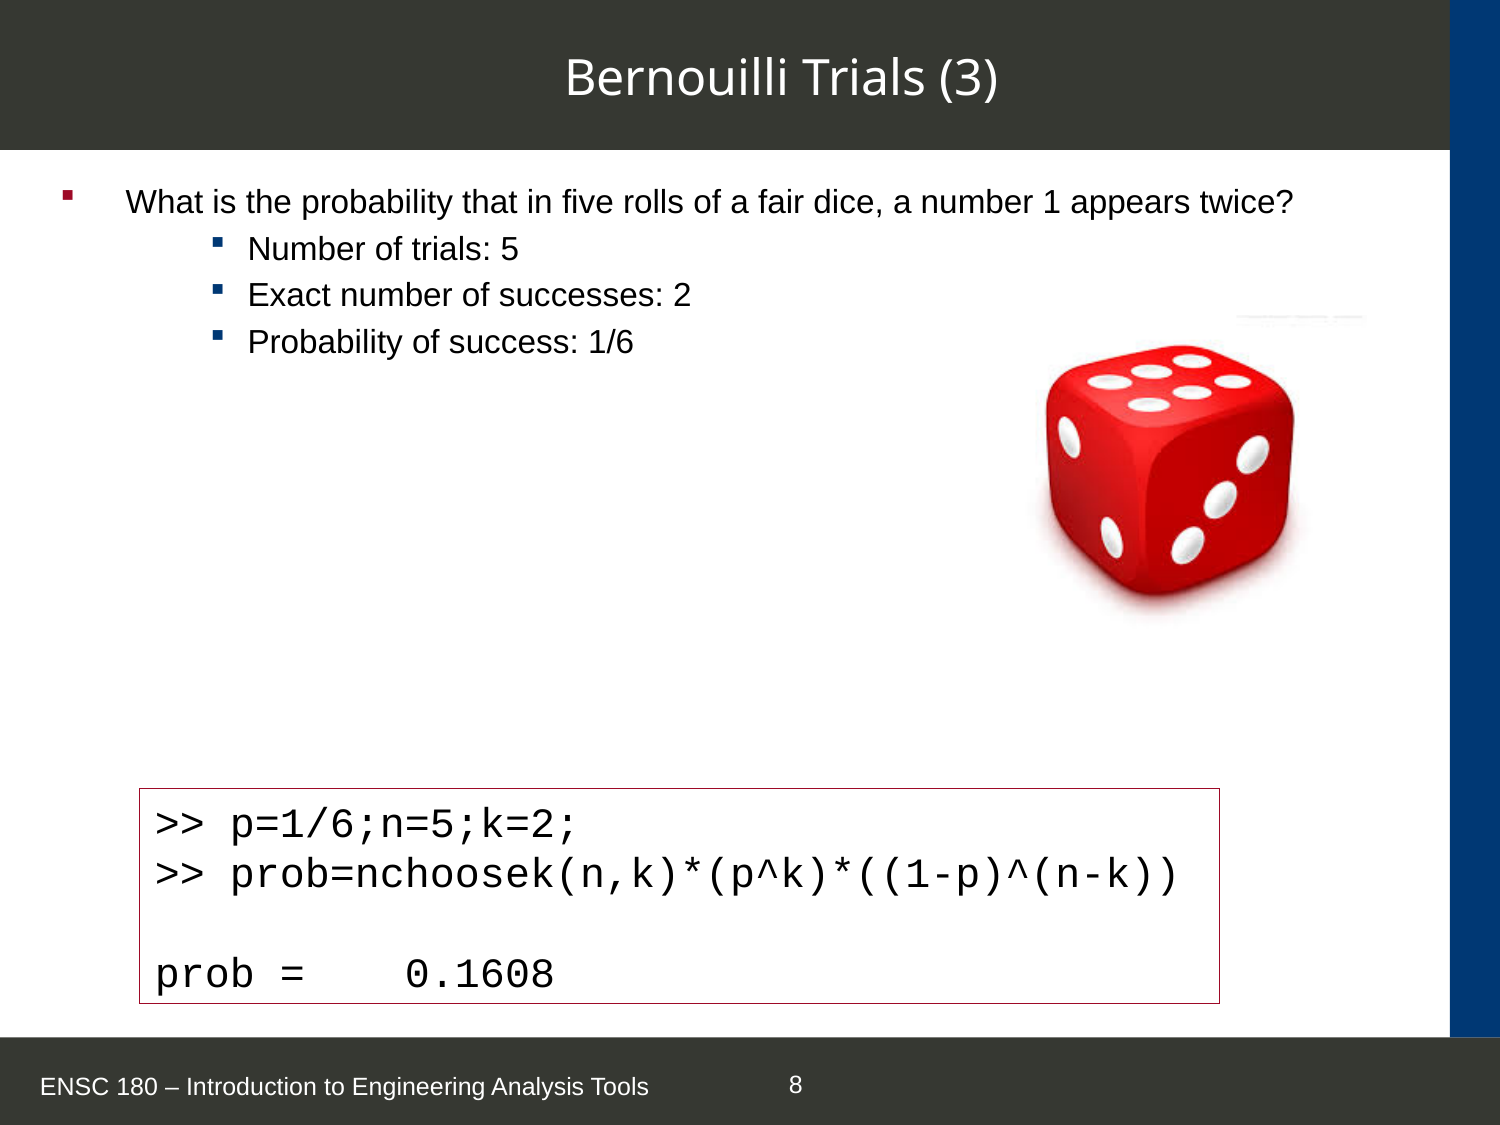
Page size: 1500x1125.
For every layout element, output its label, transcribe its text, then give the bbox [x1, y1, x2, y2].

text_box [0, 0, 1500, 75]
picture [973, 315, 1367, 630]
title Bernouilli Trials (3) [112, 75, 1450, 138]
text_box >> p=1/6;n=5;k=2; >> prob=nchoosek(n,k)*(p^k)*((1-p)^(n-k)) prob = 0.1608 [139, 788, 1220, 1004]
list What is the probability that in five rolls of a fair dice, a number 1 appears twice? Number of trials: 5 Exact number of successes: 2 Probability of success: 1/6 [45, 172, 1438, 420]
footer ENSC 180 – Introduction to Engineering Analysis Tools [24, 1062, 701, 1113]
